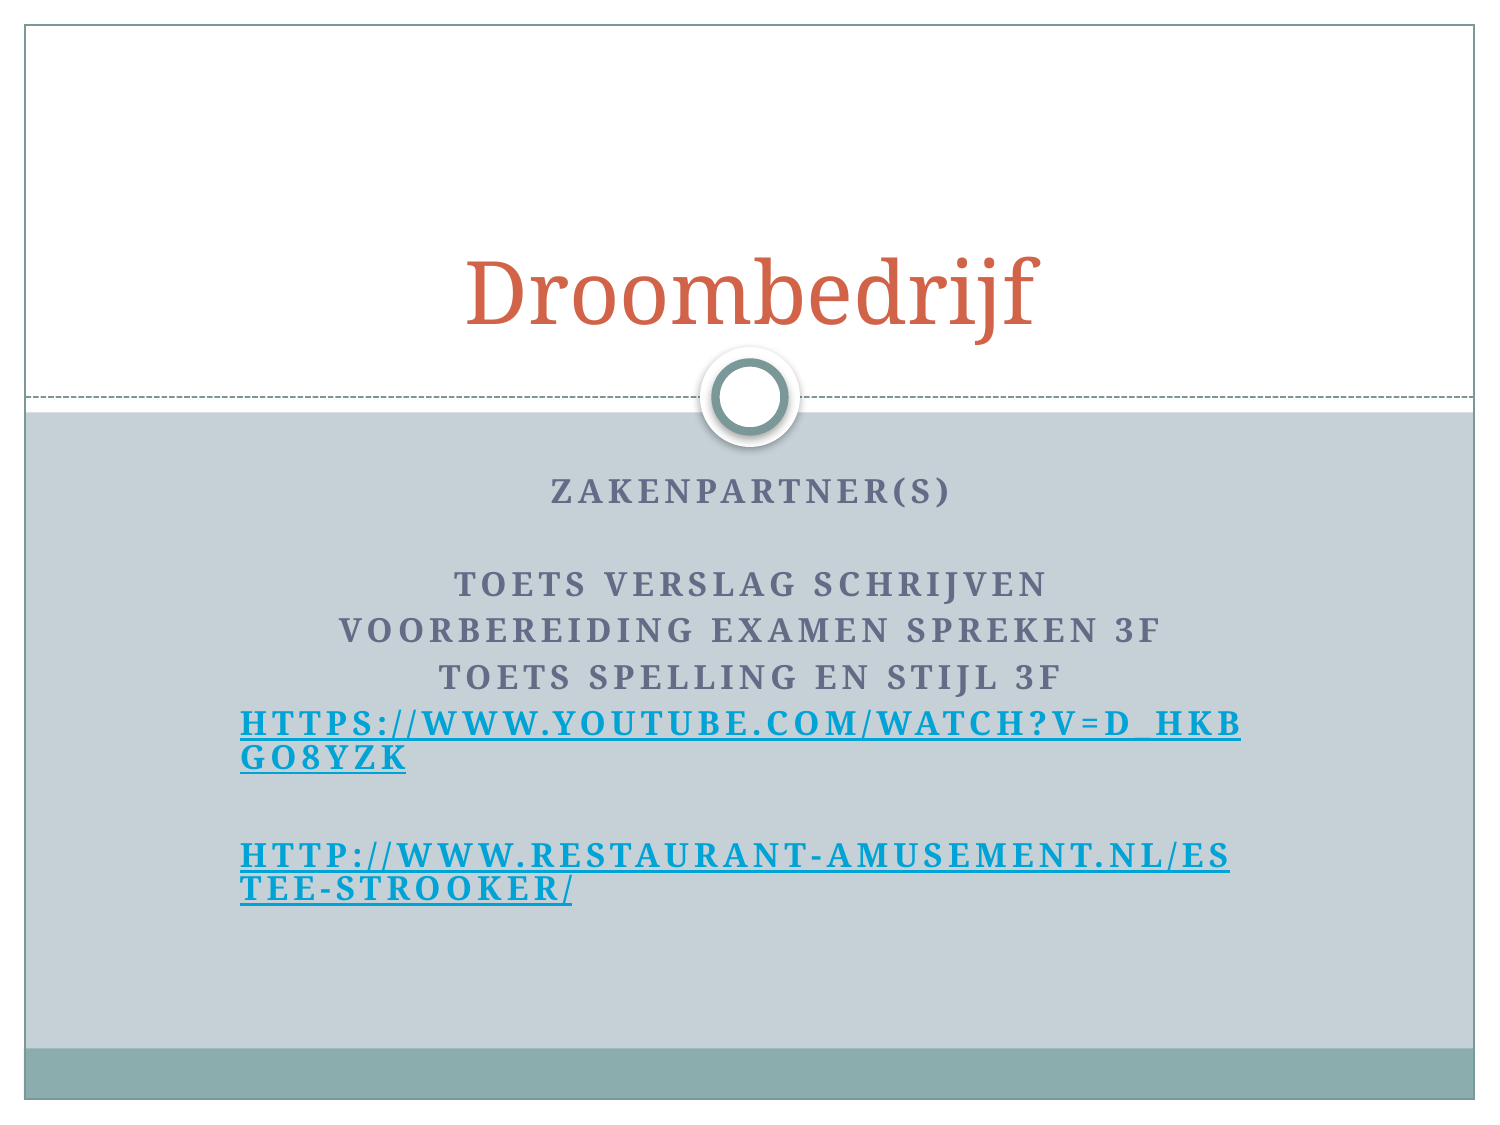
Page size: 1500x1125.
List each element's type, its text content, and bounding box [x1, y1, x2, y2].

subtitle zakenpartner(s) Toets verslag schrijven Voorbereiding Examen spreken 3F TOETS spelling en stijl 3F https://www.youtube.com/watch?v=d_HkBgo8Yzk http://www.restaurant-amusement.nl/estee-strooker/ [225, 462, 1275, 917]
title Droombedrijf [112, 62, 1388, 350]
